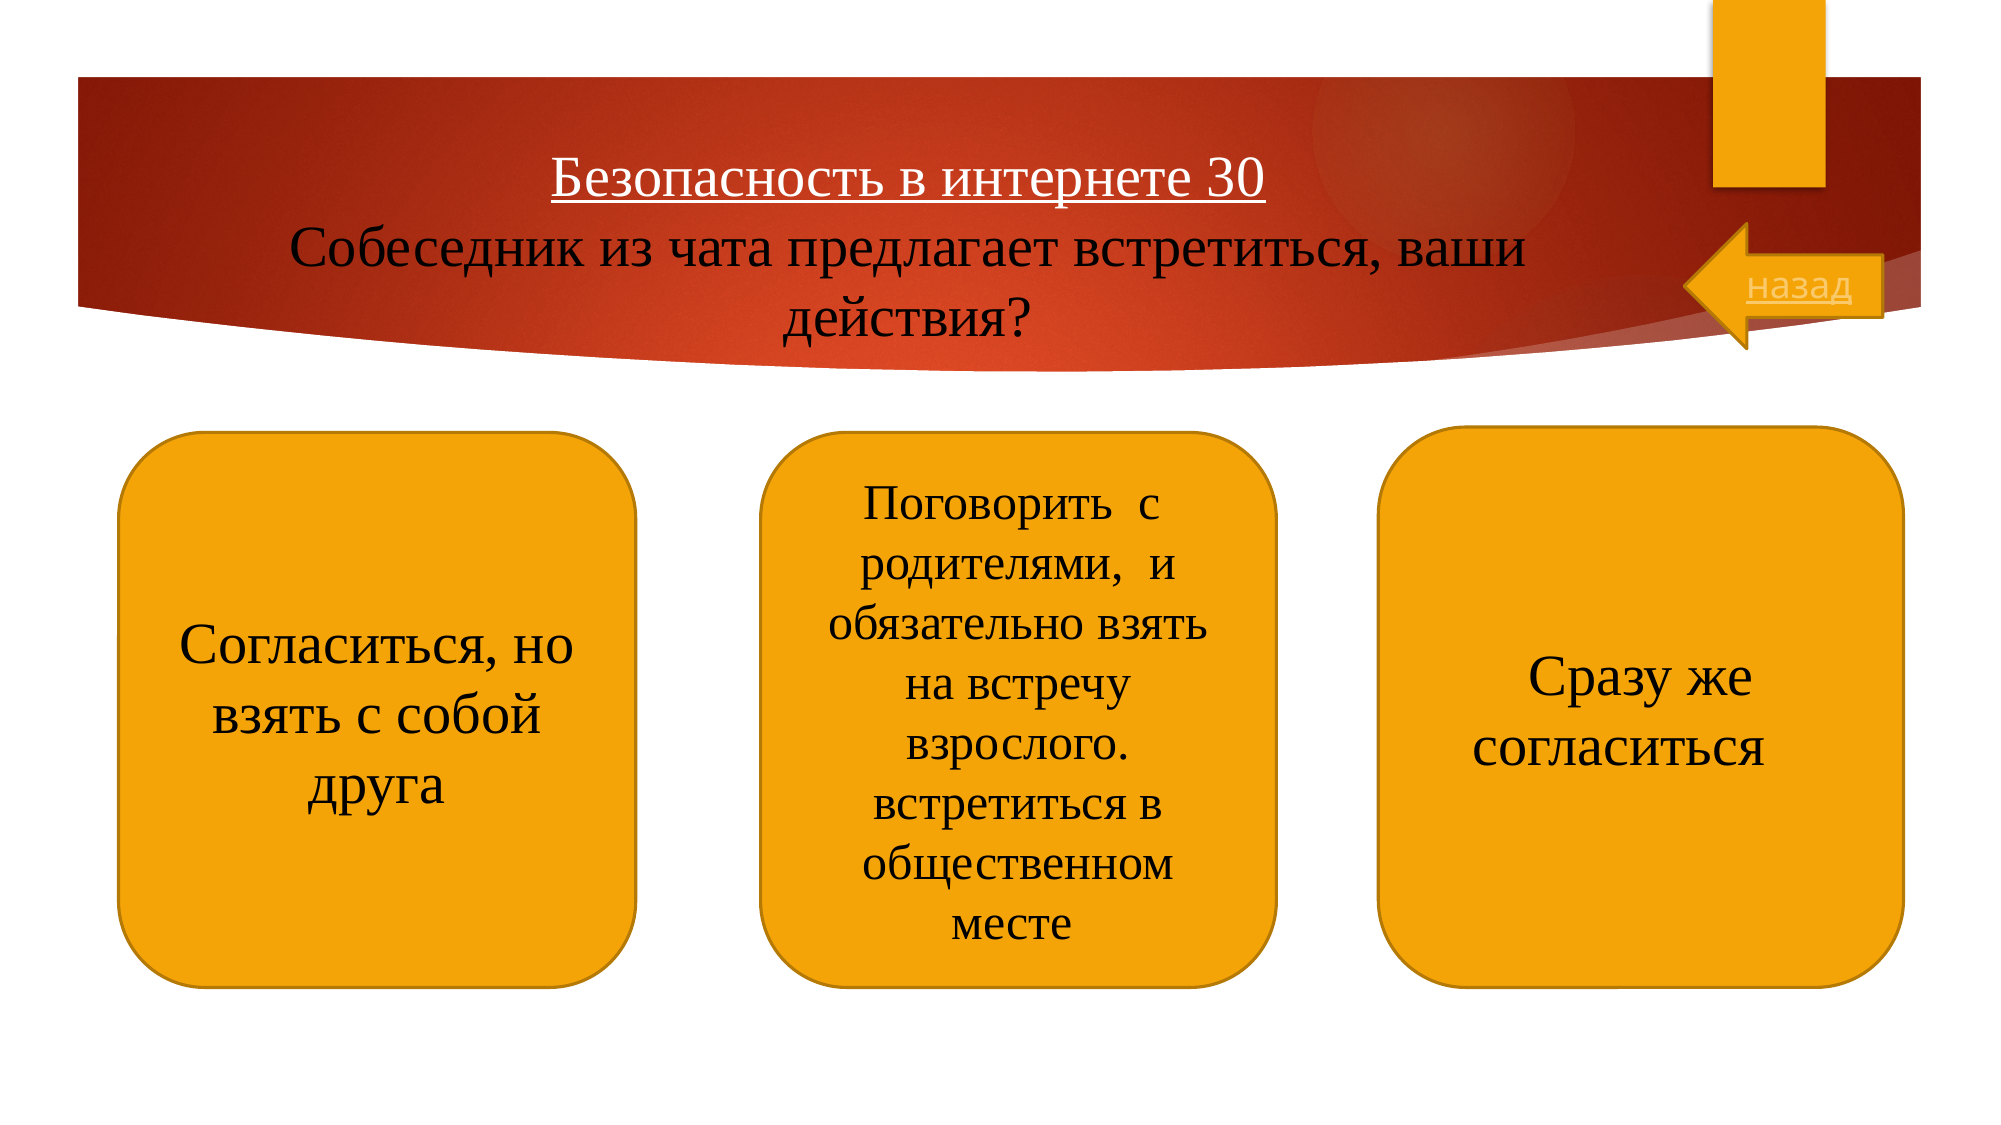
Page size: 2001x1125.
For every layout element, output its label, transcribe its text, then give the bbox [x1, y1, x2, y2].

text_box Сразу же согласиться [1376, 425, 1906, 990]
text_box Поговорить с родителями, и обязательно взять на встречу взрослого. встретиться в общественном месте [759, 430, 1278, 990]
text_box назад [1683, 222, 1885, 351]
text_box Согласиться, но взять с собой друга [116, 430, 638, 990]
title Безопасность в интернете 30 Собеседник из чата предлагает встретиться, ваши действия? [189, 91, 1627, 396]
